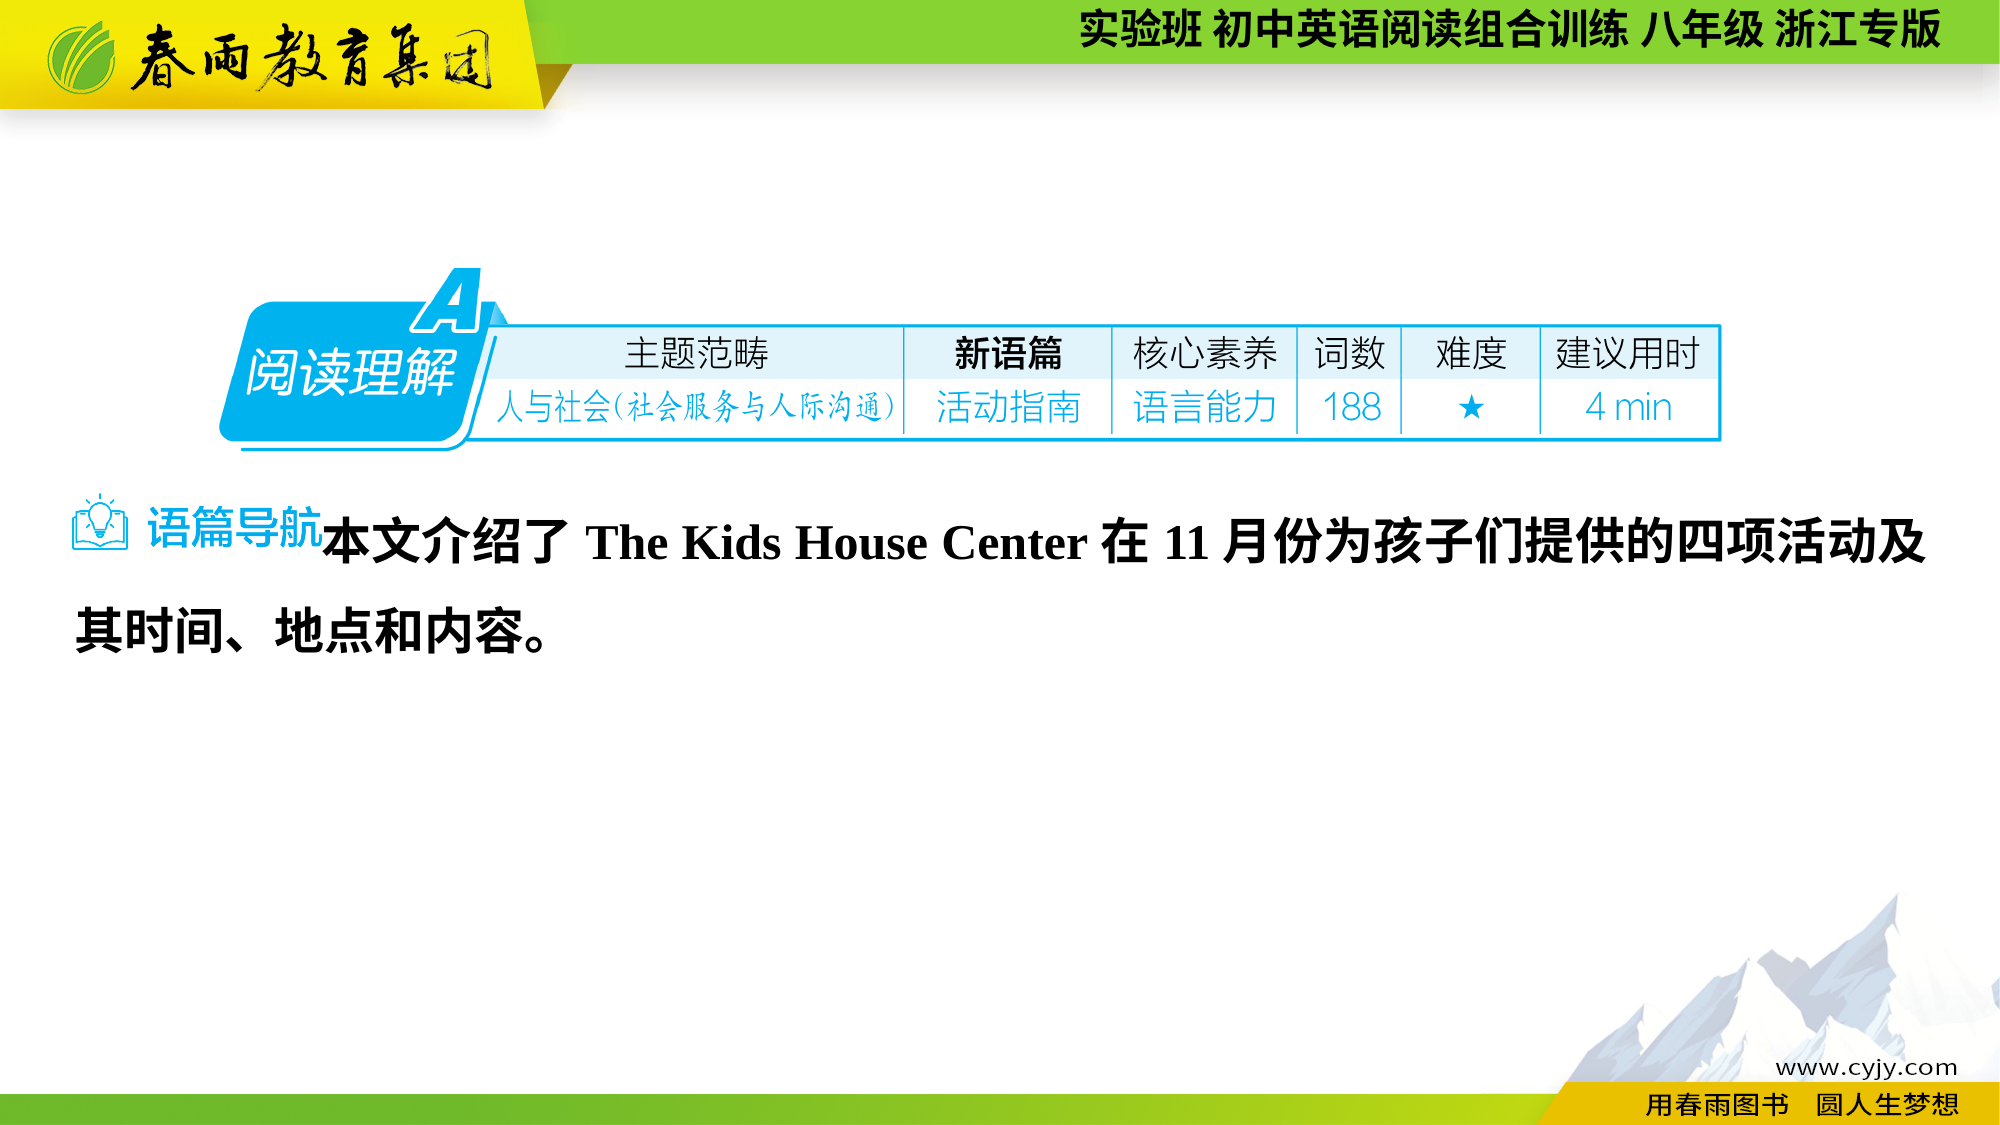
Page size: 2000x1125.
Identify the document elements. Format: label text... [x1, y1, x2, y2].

list 本文介绍了The Kids House Center在11月份为孩子们提供的四项活动及其时间、地点和内容。 [59, 471, 1944, 657]
picture [0, 0, 2000, 1125]
